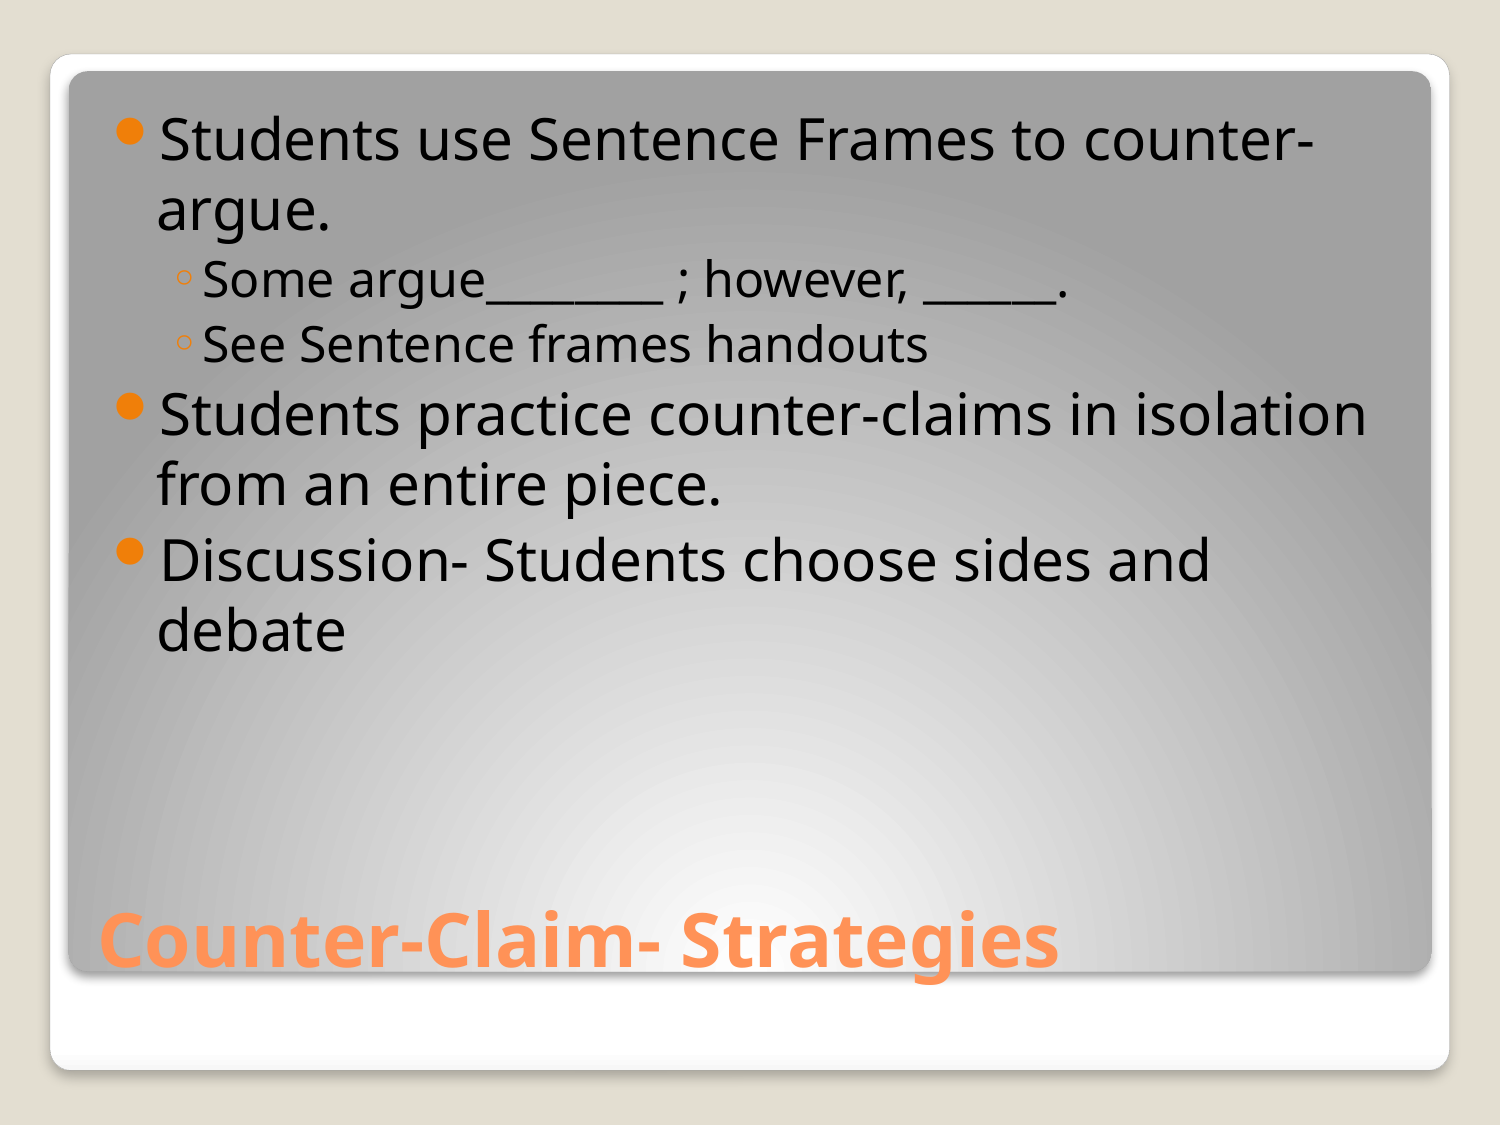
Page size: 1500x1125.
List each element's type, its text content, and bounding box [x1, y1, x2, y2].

title Counter-Claim- Strategies [82, 817, 1425, 990]
list Students use Sentence Frames to counter-argue. Some argue________ ; however, ______. See Sentence frames handouts Students practice counter-claims in isolation from an entire piece. Discussion- Students choose sides and debate [82, 86, 1425, 774]
